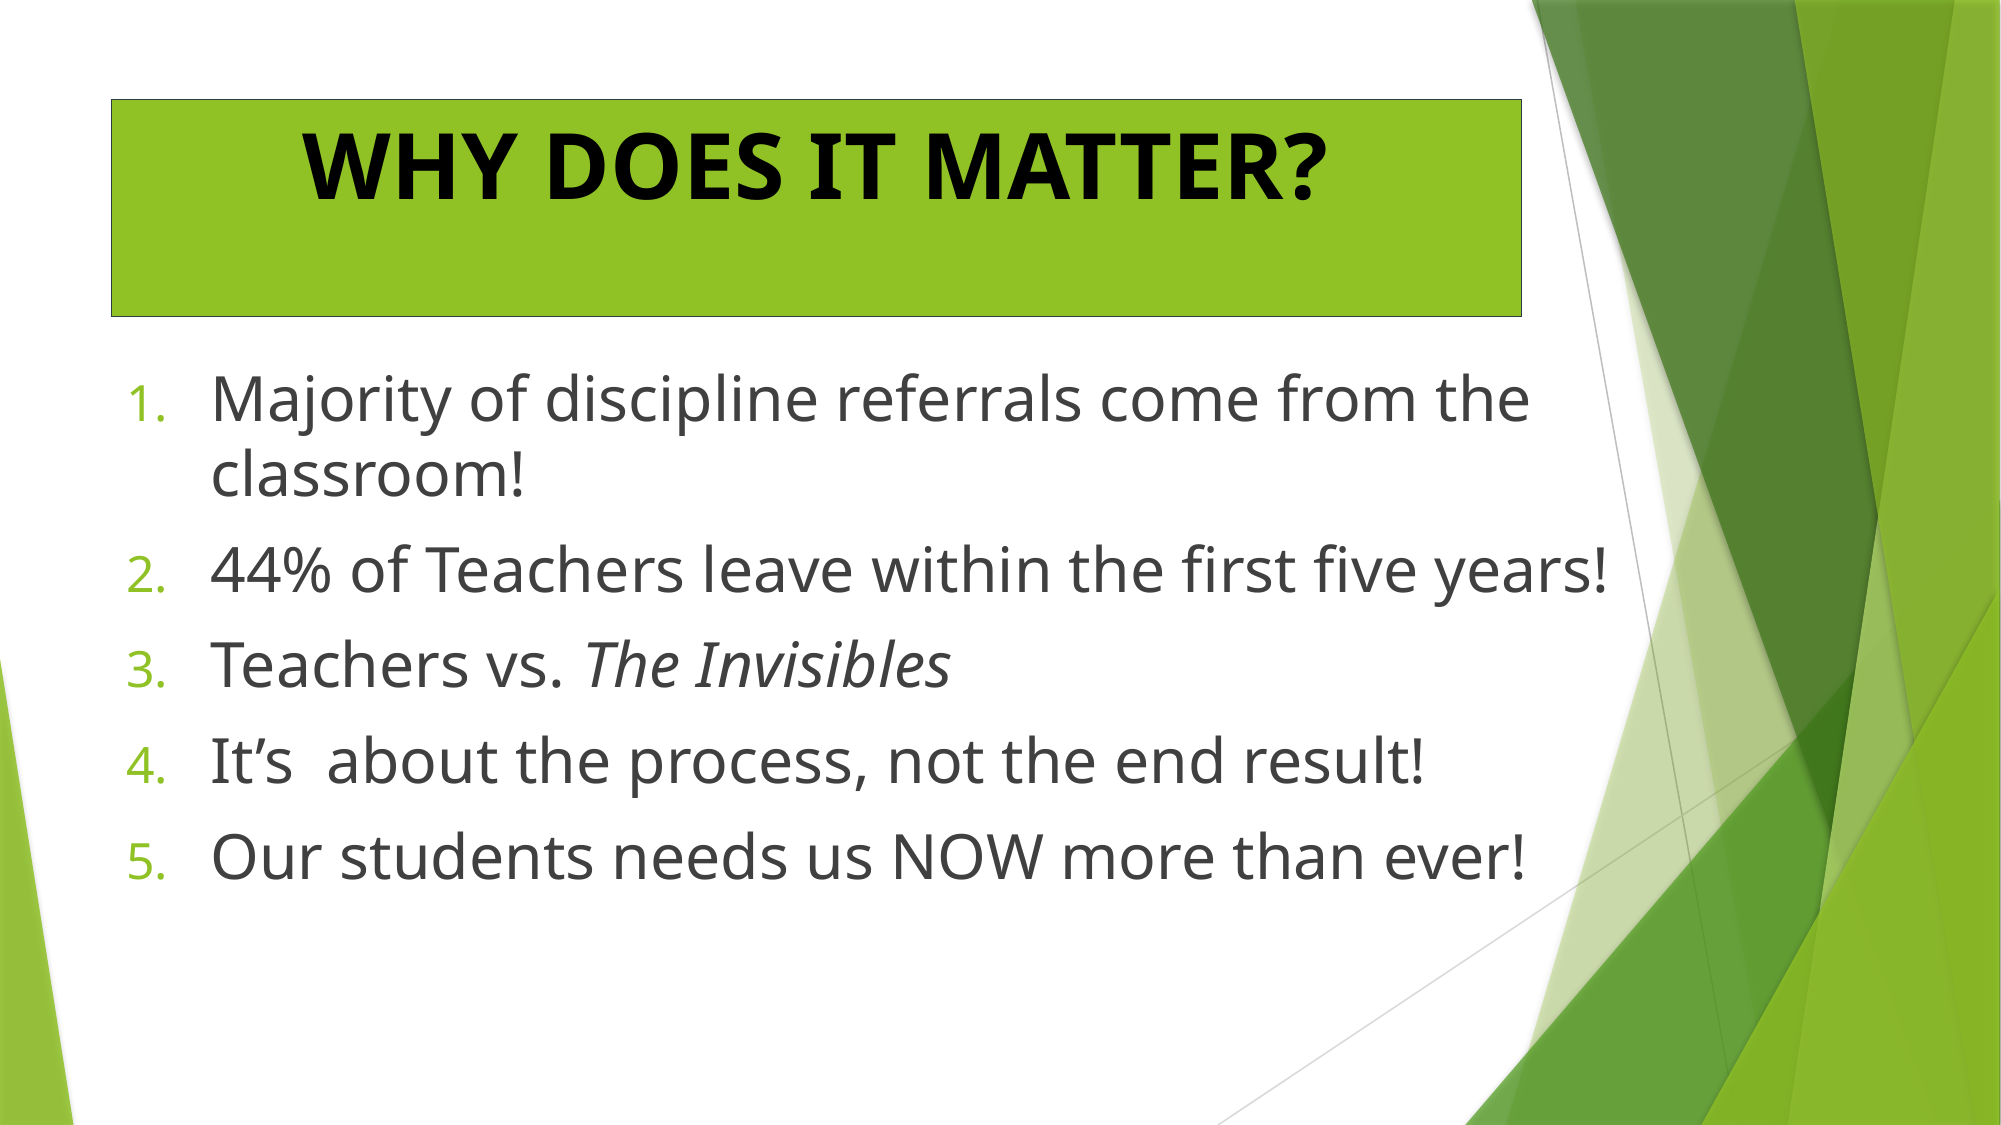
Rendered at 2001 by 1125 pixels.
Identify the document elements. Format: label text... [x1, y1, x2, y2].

list Majority of discipline referrals come from the classroom! 44% of Teachers leave within the first five years! Teachers vs. The Invisibles It’s about the process, not the end result! Our students needs us NOW more than ever! [111, 351, 1693, 940]
title WHY DOES IT MATTER? [111, 99, 1522, 317]
